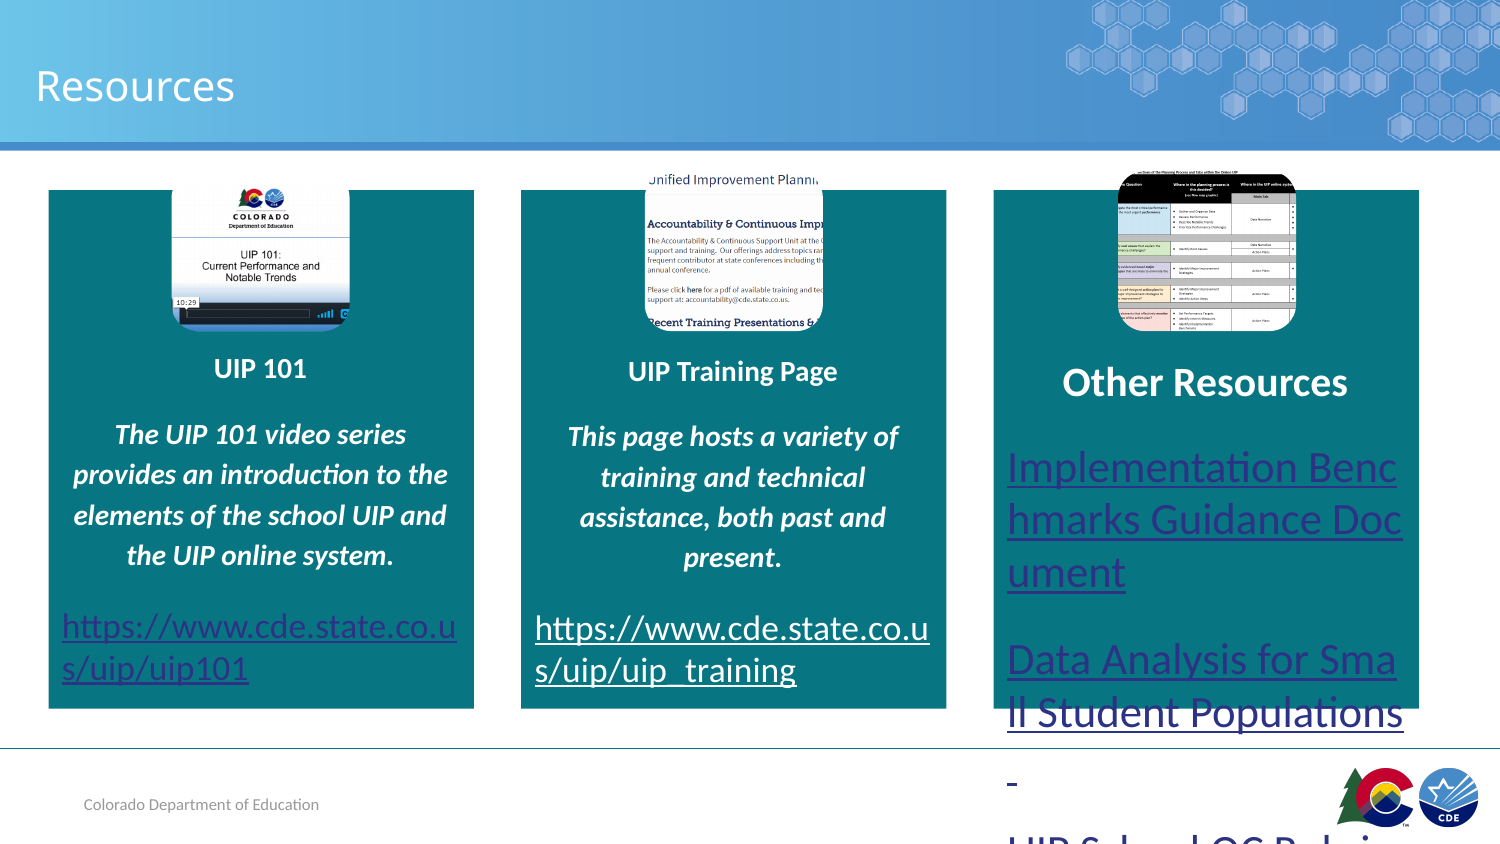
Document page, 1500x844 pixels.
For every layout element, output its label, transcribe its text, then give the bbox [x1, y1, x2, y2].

picture [0, 0, 1500, 151]
subtitle Other Resources Implementation Benchmarks Guidance Document Data Analysis for Small Student Populations UIP School QC Rubric- (DOC) [1007, 346, 1405, 713]
picture [171, 170, 350, 332]
title Resources [34, 37, 1433, 132]
subtitle UIP 101 The UIP 101 video series provides an introduction to the elements of the school UIP and the UIP online system. https://www.cde.state.co.us/uip/uip101 [61, 344, 460, 711]
picture [644, 170, 824, 332]
picture [1117, 170, 1297, 332]
subtitle UIP Training Page This page hosts a variety of training and technical assistance, both past and present. https://www.cde.state.co.us/uip/uip_training [534, 346, 932, 713]
picture [1336, 767, 1479, 828]
